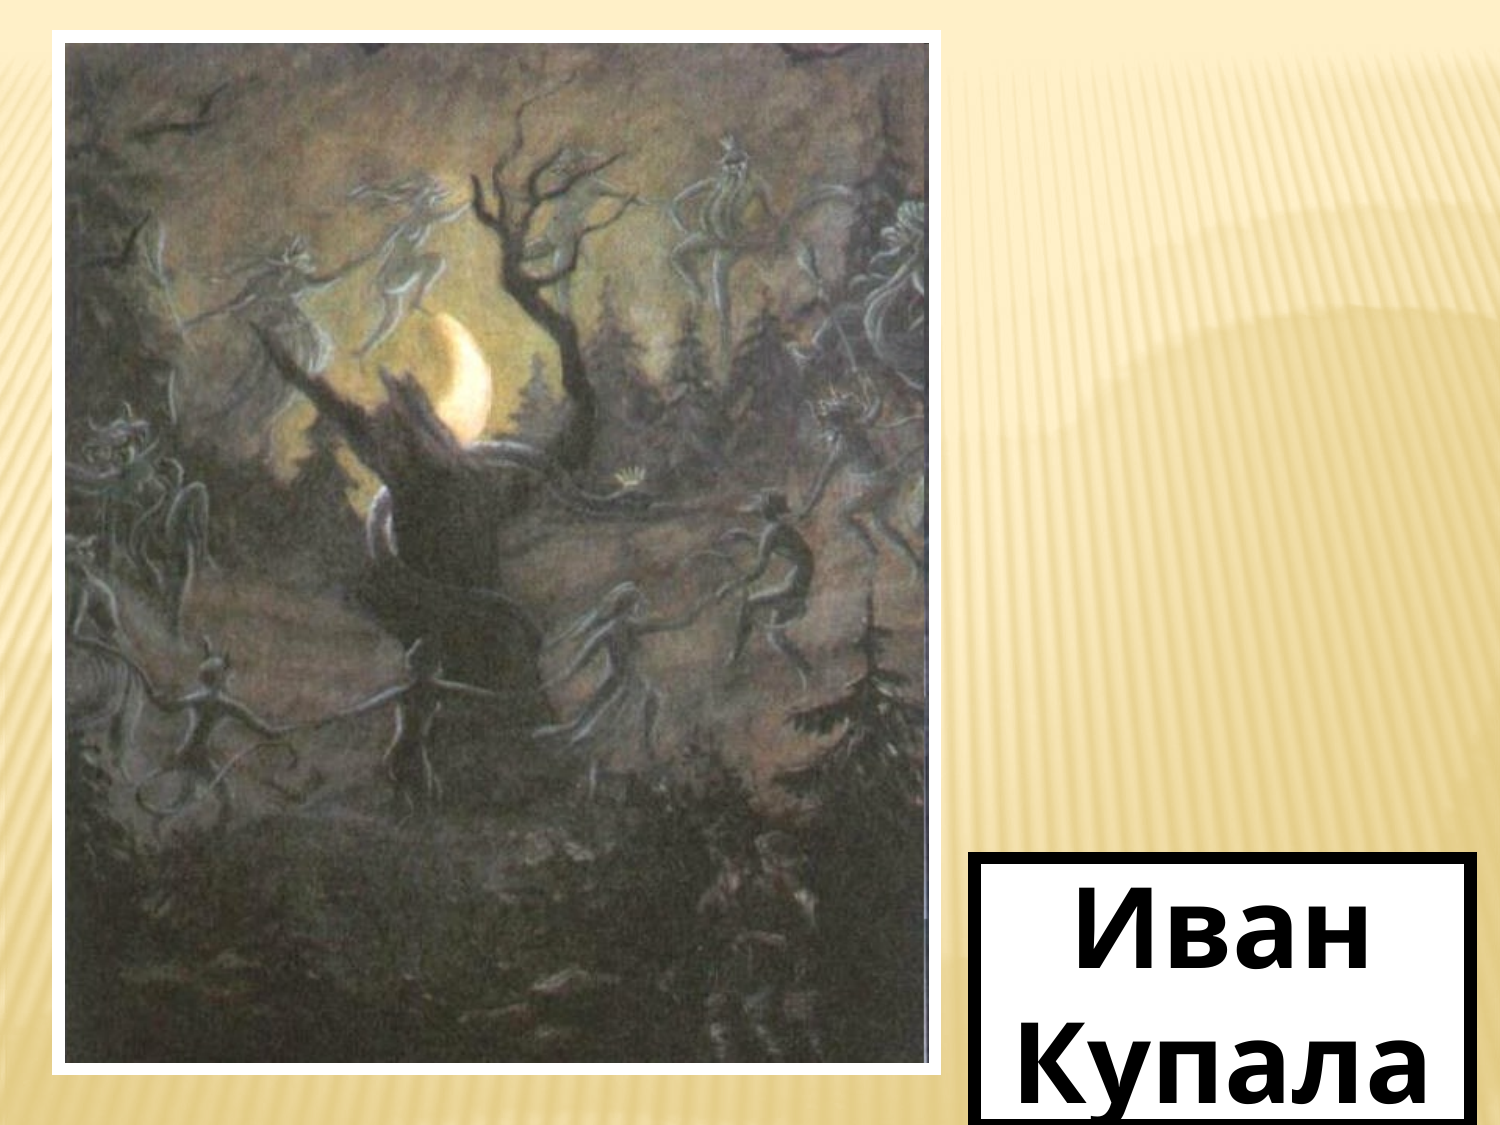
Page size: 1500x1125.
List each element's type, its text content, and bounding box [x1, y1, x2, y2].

text_box Иван Купала [974, 857, 1471, 1125]
picture [64, 42, 930, 1064]
